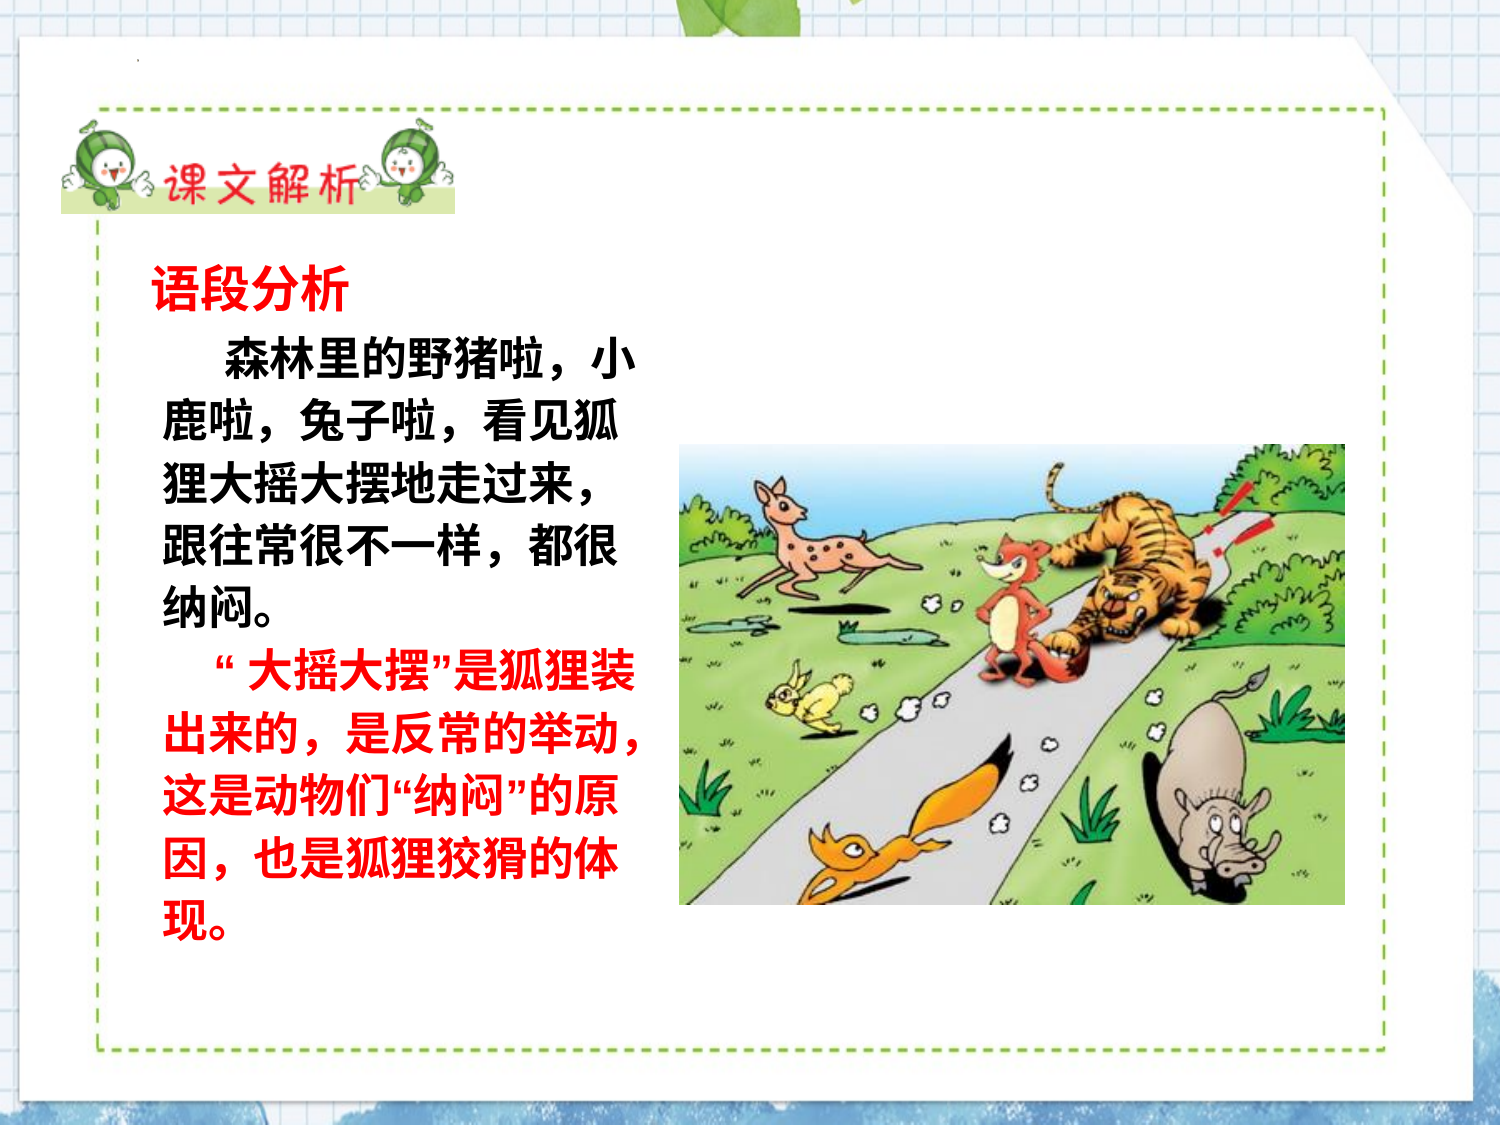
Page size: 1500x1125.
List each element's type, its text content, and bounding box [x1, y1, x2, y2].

text_box 森林里的野猪啦，小鹿啦，兔子啦，看见狐狸大摇大摆地走过来，跟往常很不一样，都很纳闷。 “大摇大摆”是狐狸装出来的，是反常的举动，这是动物们“纳闷”的原因，也是狐狸狡猾的体现。 [147, 314, 668, 954]
text_box 语段分析 [135, 250, 1270, 326]
picture [0, 0, 1500, 1125]
